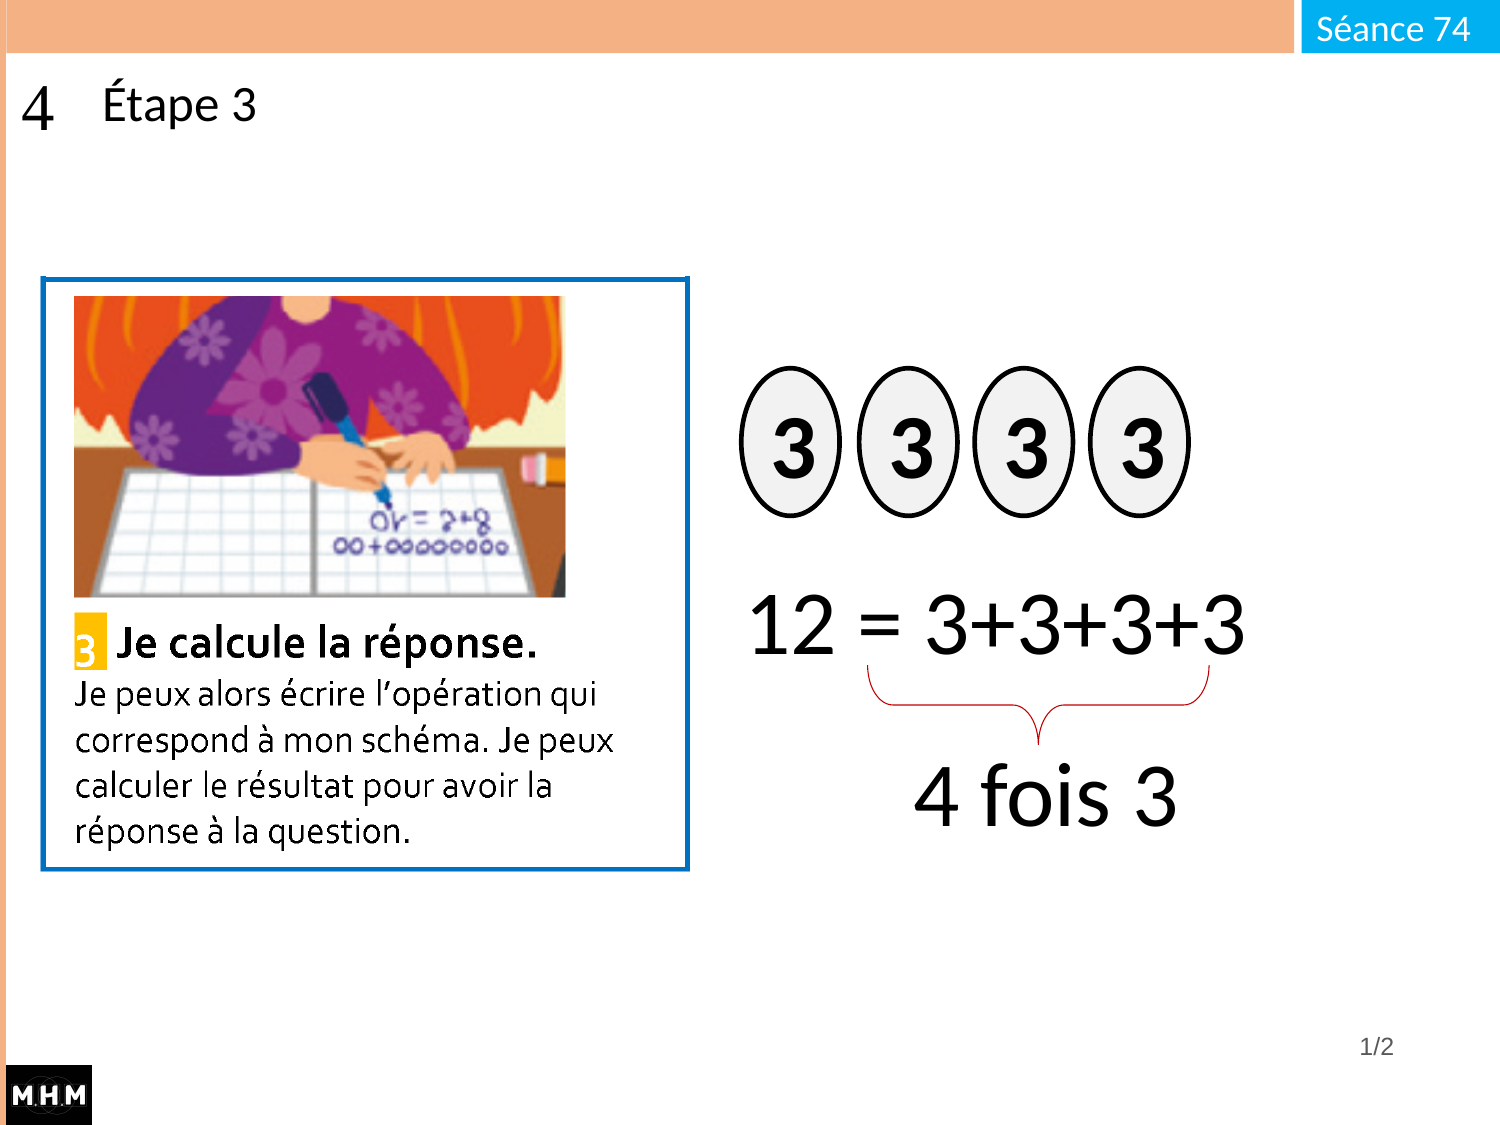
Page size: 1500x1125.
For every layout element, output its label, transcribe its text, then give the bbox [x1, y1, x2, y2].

text_box 3 [740, 367, 841, 517]
text_box 12 = 3+3+3+3 [729, 555, 1451, 681]
text_box [867, 665, 1210, 727]
title Étape 3 [87, 32, 1382, 140]
text_box 3 [973, 367, 1075, 517]
text_box 1/2 [1339, 1022, 1414, 1068]
picture [39, 276, 690, 873]
text_box 3 [1089, 367, 1190, 517]
text_box 4 fois 3 [898, 727, 1209, 852]
picture [6, 1065, 92, 1125]
text_box 3 [858, 367, 959, 517]
